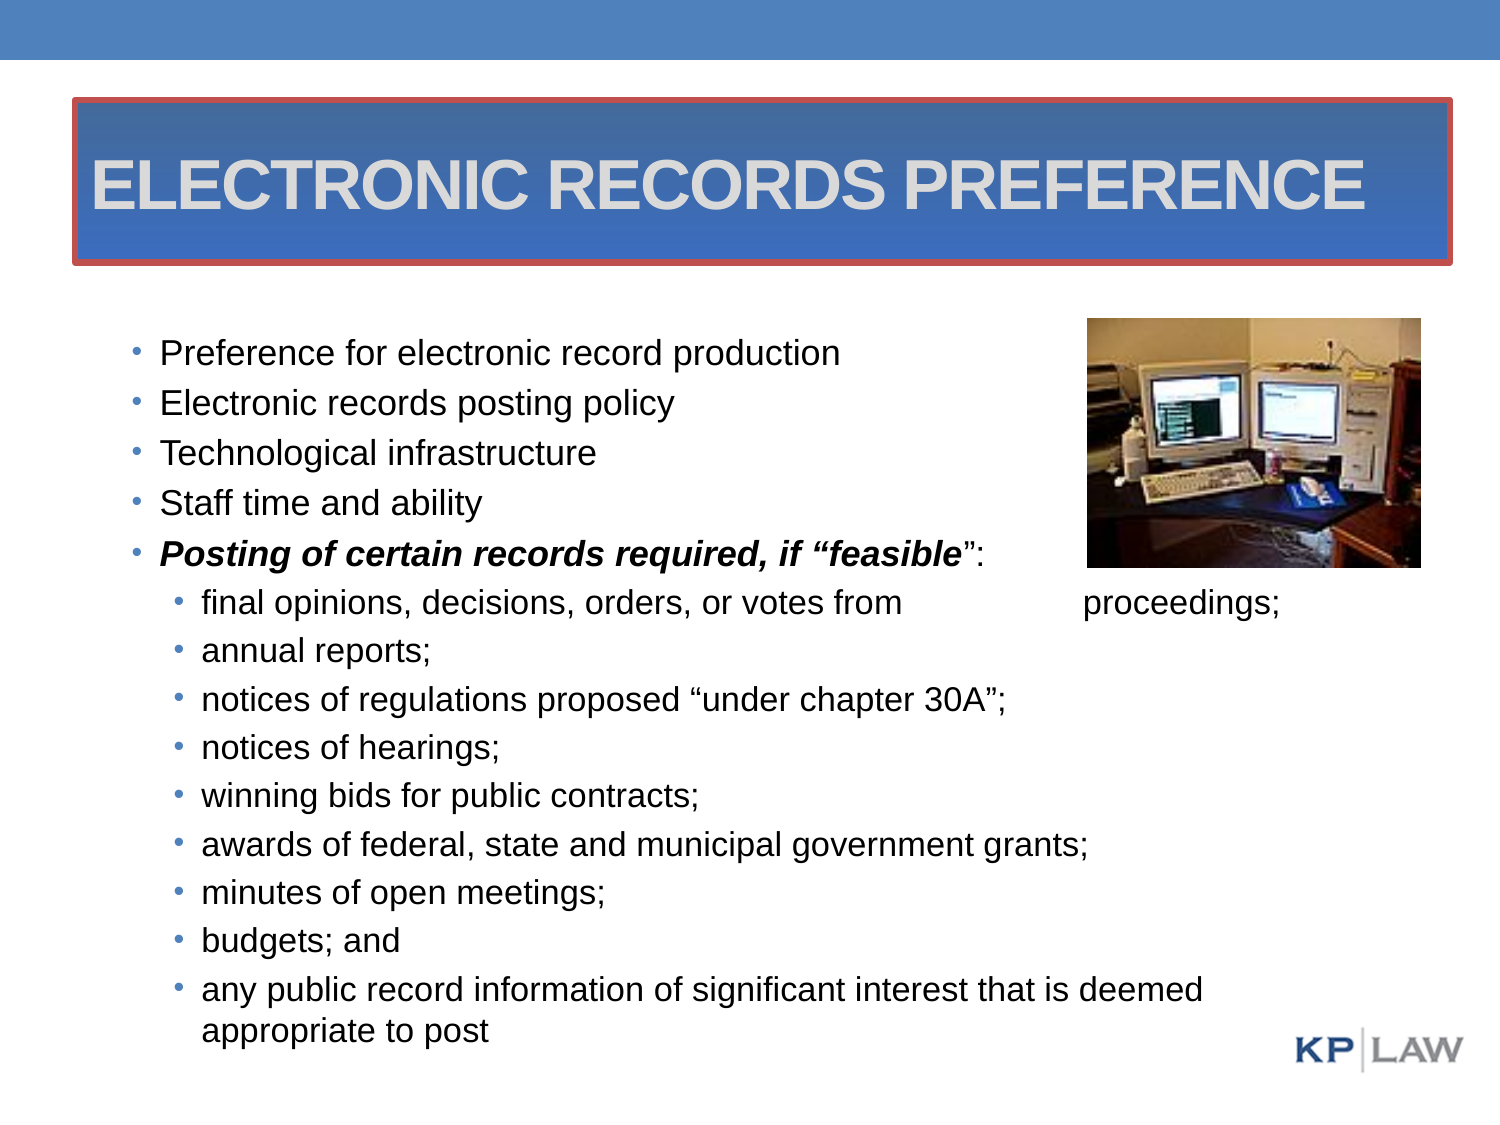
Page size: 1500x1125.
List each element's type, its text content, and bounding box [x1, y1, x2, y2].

list Preference for electronic record production Electronic records posting policy Technological infrastructure Staff time and ability Posting of certain records required, if “feasible”: final opinions, decisions, orders, or votes from proceedings; annual reports; notices of regulations proposed “under chapter 30A”; notices of hearings; winning bids for public contracts; awards of federal, state and municipal government grants; minutes of open meetings; budgets; and any public record information of significant interest that is deemed appropriate to post [75, 299, 1388, 1100]
picture [1287, 1024, 1474, 1076]
picture [1087, 317, 1421, 569]
text_box Electronic Records Preference [75, 99, 1450, 263]
